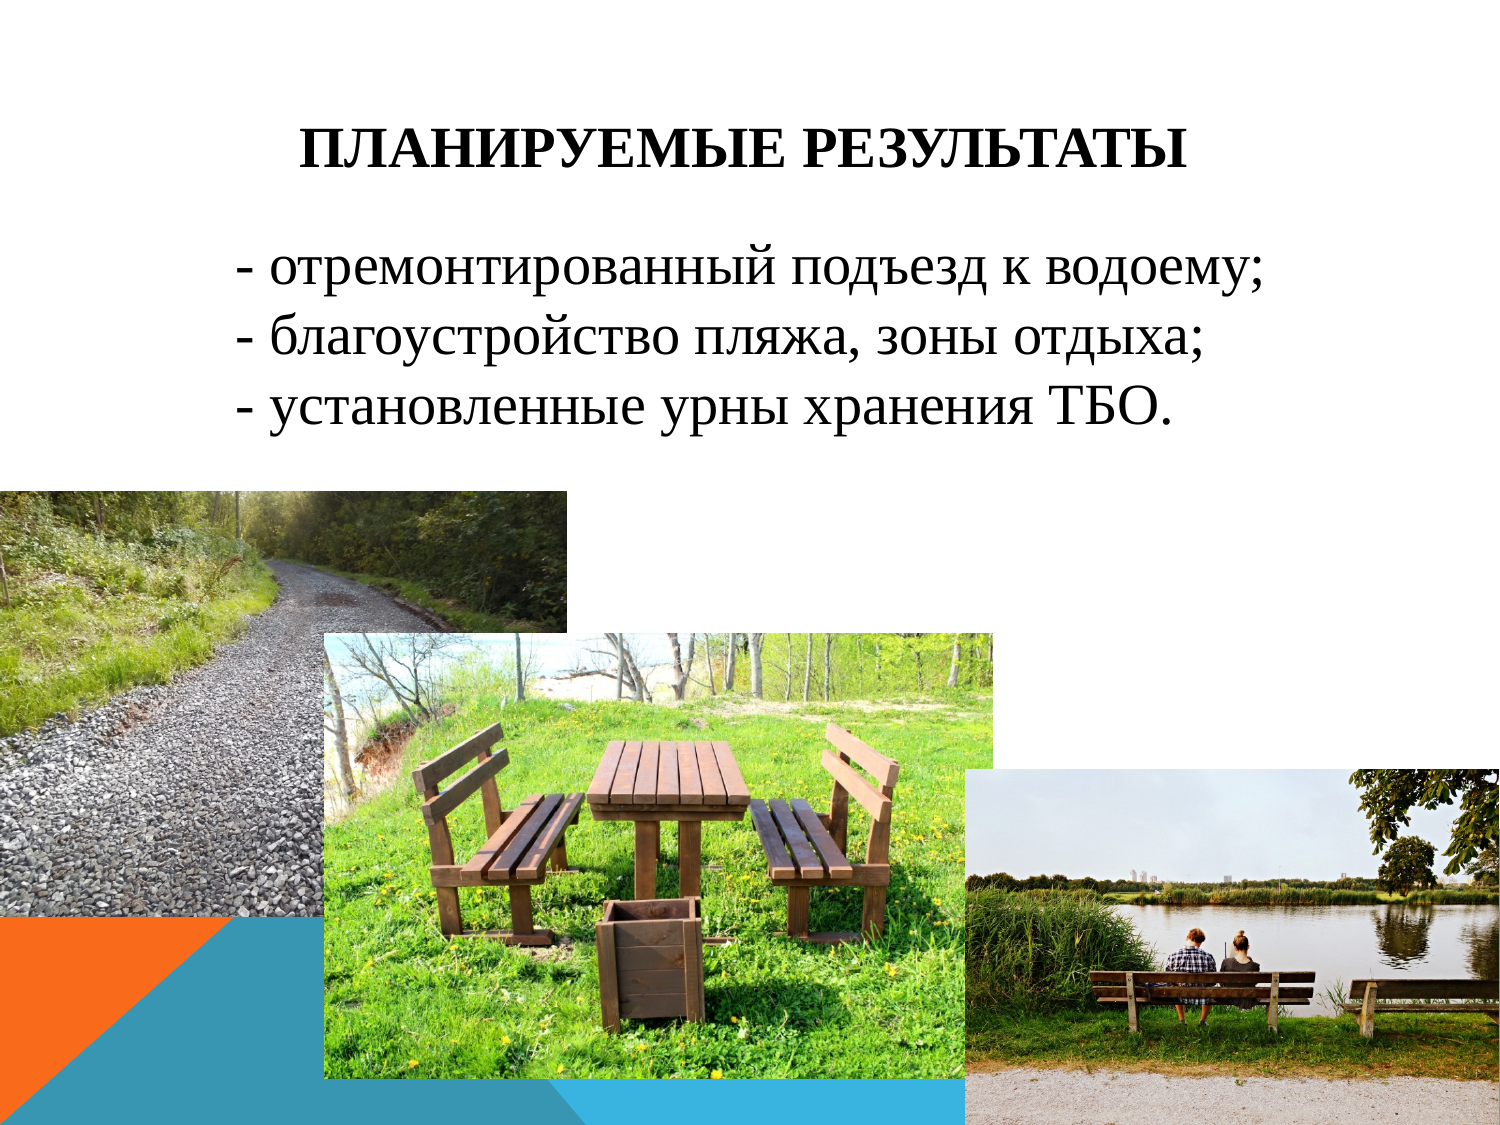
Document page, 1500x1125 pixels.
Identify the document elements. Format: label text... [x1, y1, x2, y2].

picture [0, 491, 1499, 1125]
text_box - отремонтированный подъезд к водоему; - благоустройство пляжа, зоны отдыха; - установленные урны хранения ТБО. [220, 218, 1332, 489]
text_box ПЛАНИРУЕМЫЕ РЕЗУЛЬТАТЫ [182, 101, 1306, 187]
